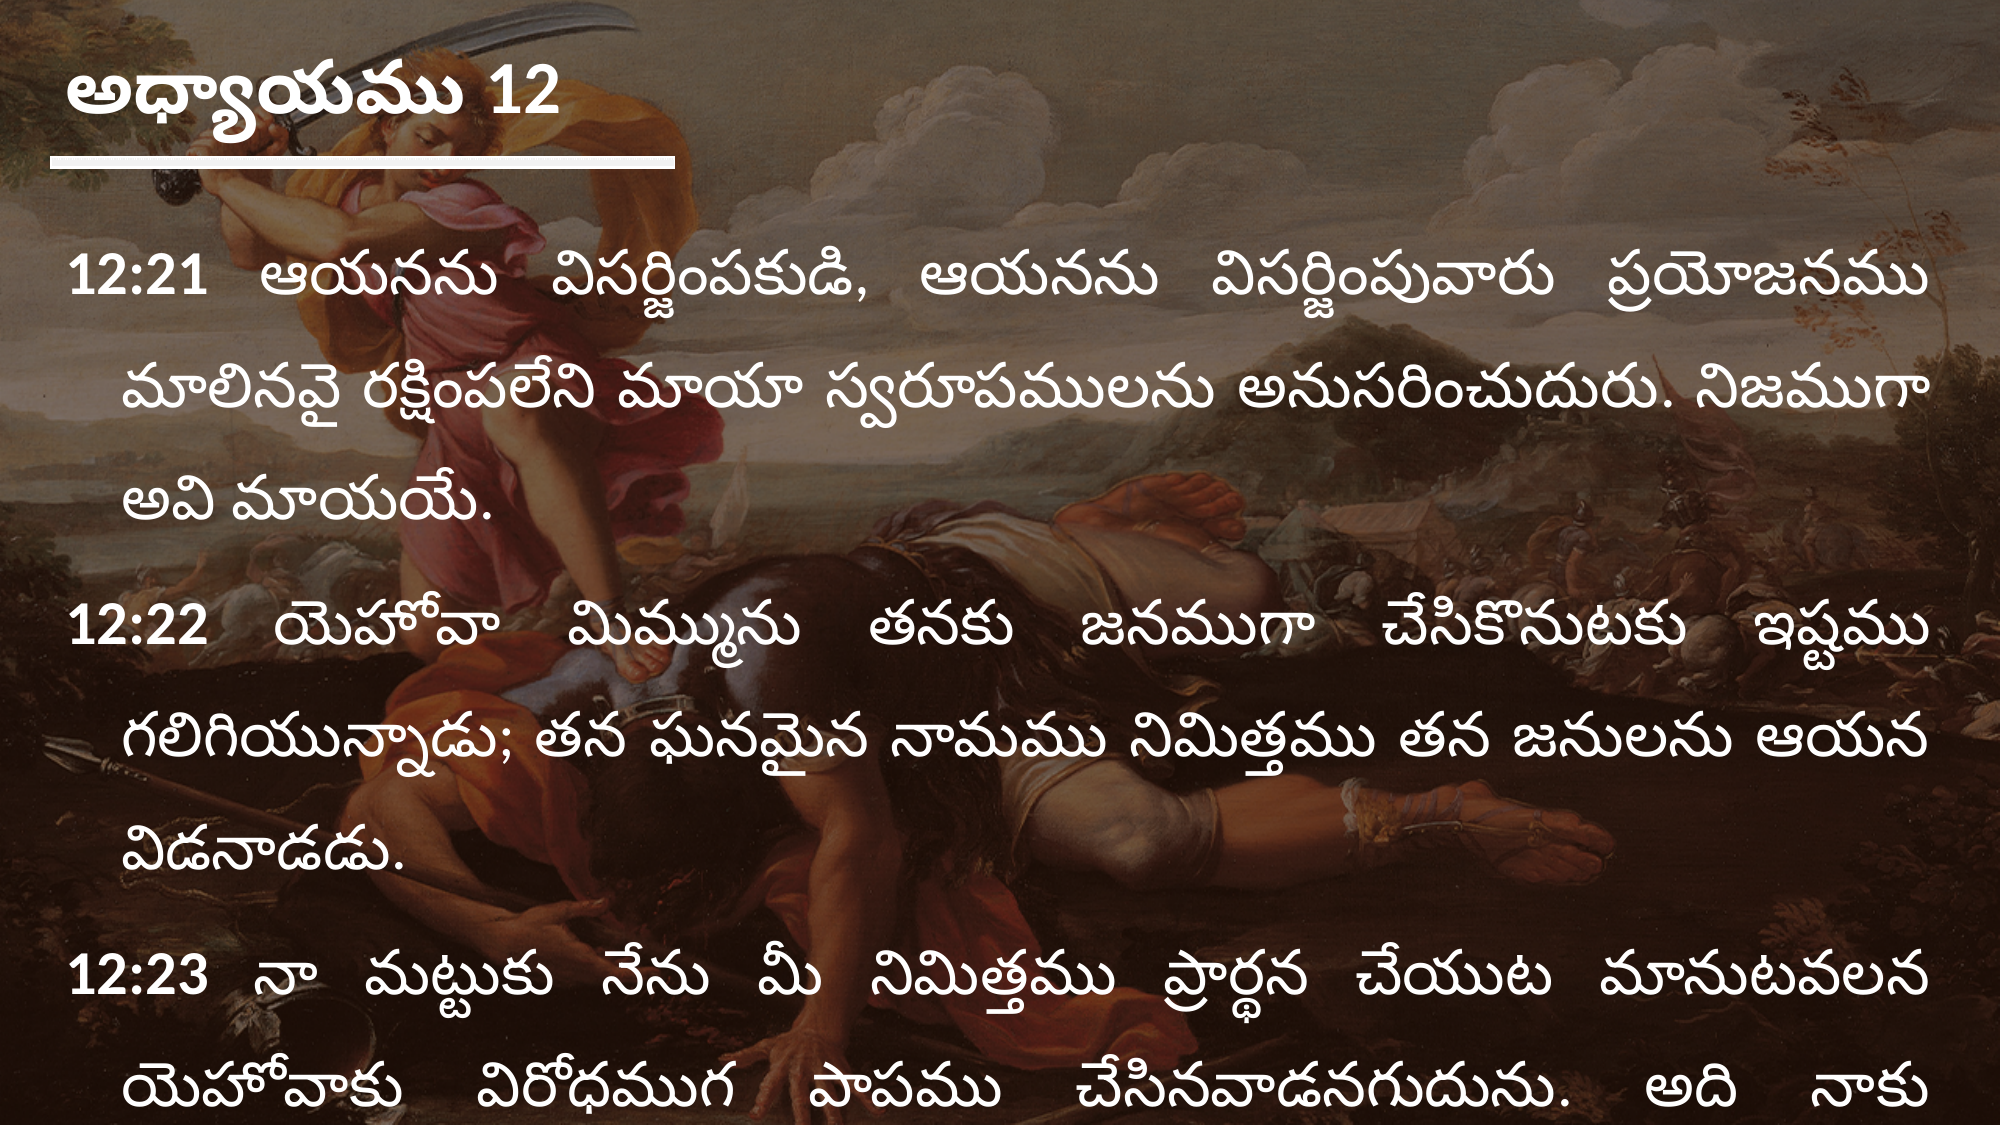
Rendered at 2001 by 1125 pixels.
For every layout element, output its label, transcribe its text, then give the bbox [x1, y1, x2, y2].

title అధ్యాయము 12 [50, 0, 1925, 167]
picture [0, 0, 2000, 1125]
list 12:21 ఆయనను విసర్జింపకుడి, ఆయనను విసర్జింపువారు ప్రయోజనము మాలినవై రక్షింపలేని మాయా స్వరూపములను అనుసరించుదురు. నిజముగా అవి మాయయే. 12:22 యెహోవా మిమ్మును తనకు జనముగా చేసికొనుటకు ఇష్టము గలిగియున్నాడు; తన ఘనమైన నామము నిమిత్తము తన జనులను ఆయన విడనాడడు. 12:23 నా మట్టుకు నేను మీ నిమిత్తము ప్రార్థన చేయుట మానుటవలన యెహోవాకు విరోధముగ పాపము చేసినవాడనగుదును. అది నాకు దూరమగును గాక. కాని శ్రేష్ఠమైన చక్కని మార్గమును మీకు బోధింతును. [50, 187, 1946, 1063]
